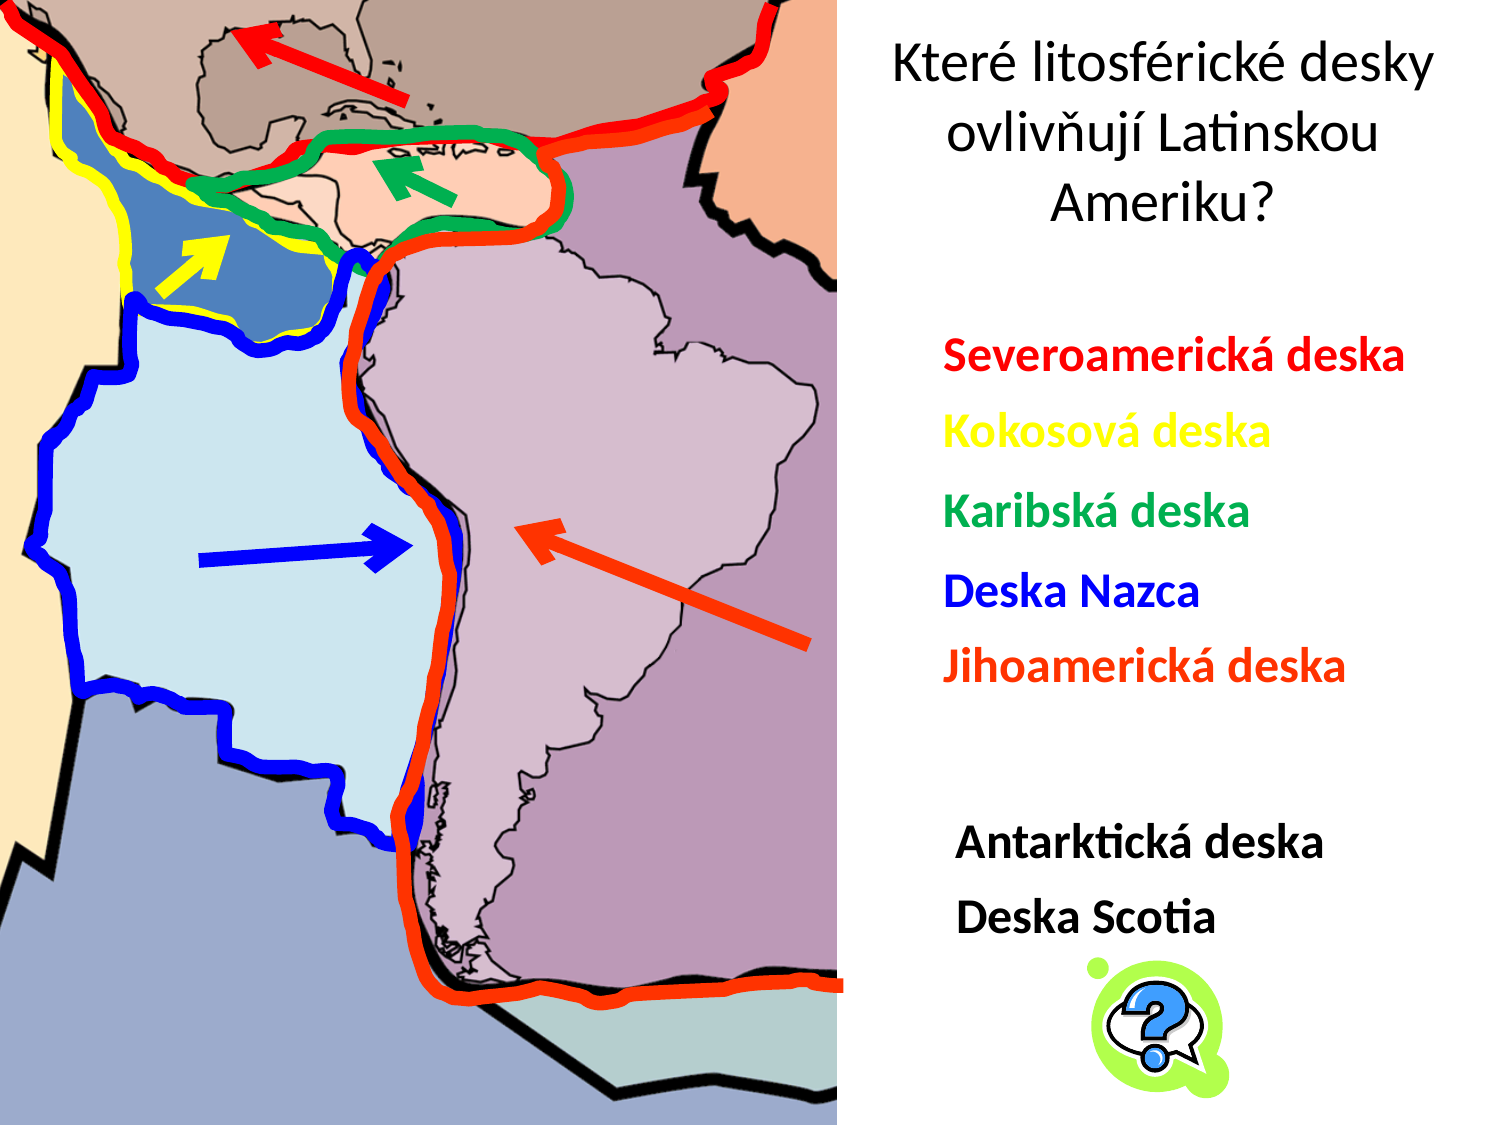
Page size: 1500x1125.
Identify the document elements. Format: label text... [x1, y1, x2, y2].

text_box Deska Nazca [928, 550, 1217, 625]
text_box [159, 234, 231, 295]
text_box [513, 526, 810, 646]
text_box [198, 545, 414, 561]
picture [1086, 957, 1230, 1099]
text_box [229, 30, 408, 102]
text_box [371, 160, 455, 202]
text_box Jihoamerická deska [929, 624, 1363, 700]
text_box Karibská deska [928, 469, 1267, 545]
text_box Kokosová deska [928, 390, 1288, 465]
text_box Které litosférické desky ovlivňují Latinskou Ameriku? [856, 0, 1471, 256]
text_box Deska Scotia [941, 876, 1233, 952]
text_box Antarktická deska [941, 800, 1341, 876]
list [0, 0, 837, 1125]
text_box Severoamerická deska [929, 314, 1422, 390]
